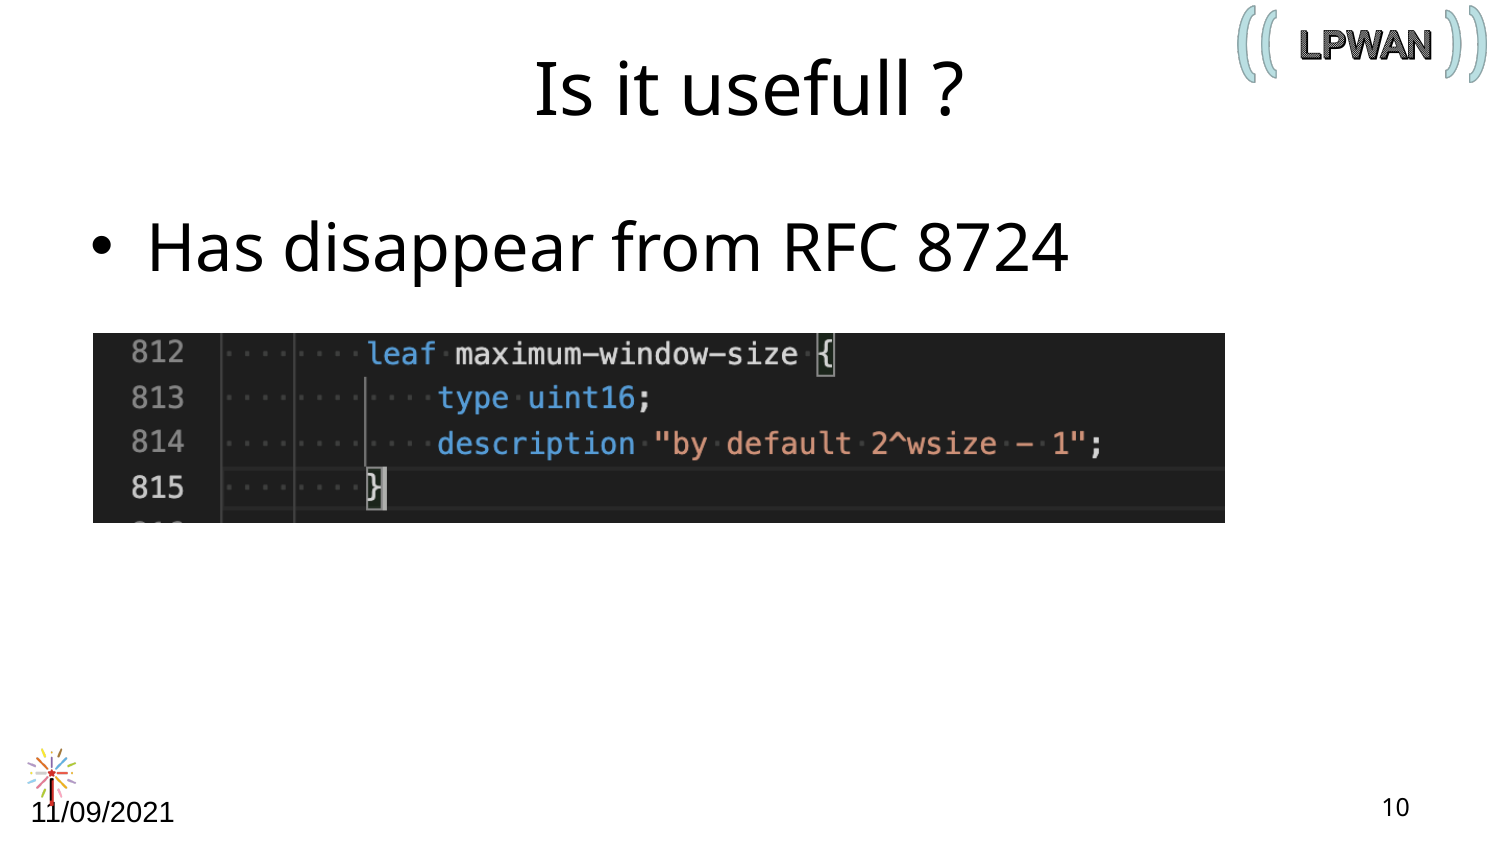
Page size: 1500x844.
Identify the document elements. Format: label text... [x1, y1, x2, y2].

slide_number 10 [1286, 785, 1425, 831]
picture [93, 332, 1225, 524]
list Has disappear from RFC 8724 [75, 196, 1425, 334]
title Is it usefull ? [75, 33, 1425, 139]
picture [1237, 5, 1487, 83]
picture [15, 739, 88, 813]
